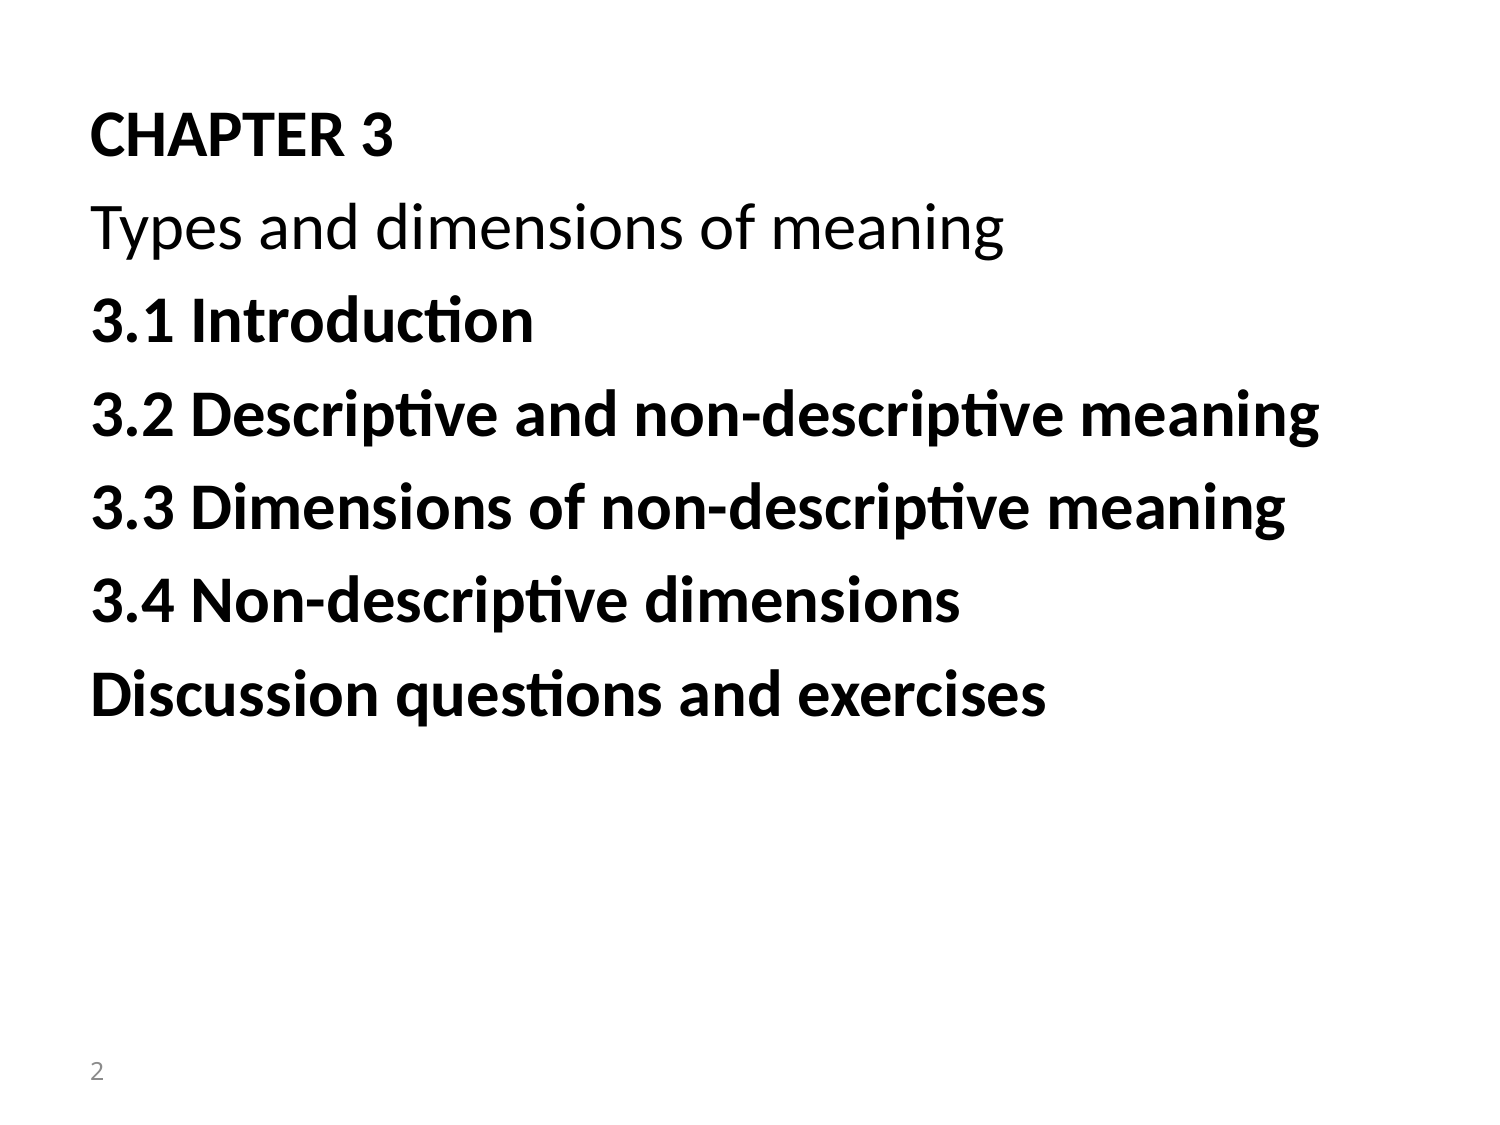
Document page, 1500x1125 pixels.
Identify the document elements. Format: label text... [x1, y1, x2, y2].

slide_number 2 [75, 1042, 425, 1103]
list CHAPTER 3 Types and dimensions of meaning 3.1 Introduction 3.2 Descriptive and non-descriptive meaning 3.3 Dimensions of non-descriptive meaning 3.4 Non-descriptive dimensions Discussion questions and exercises [75, 82, 1425, 1005]
